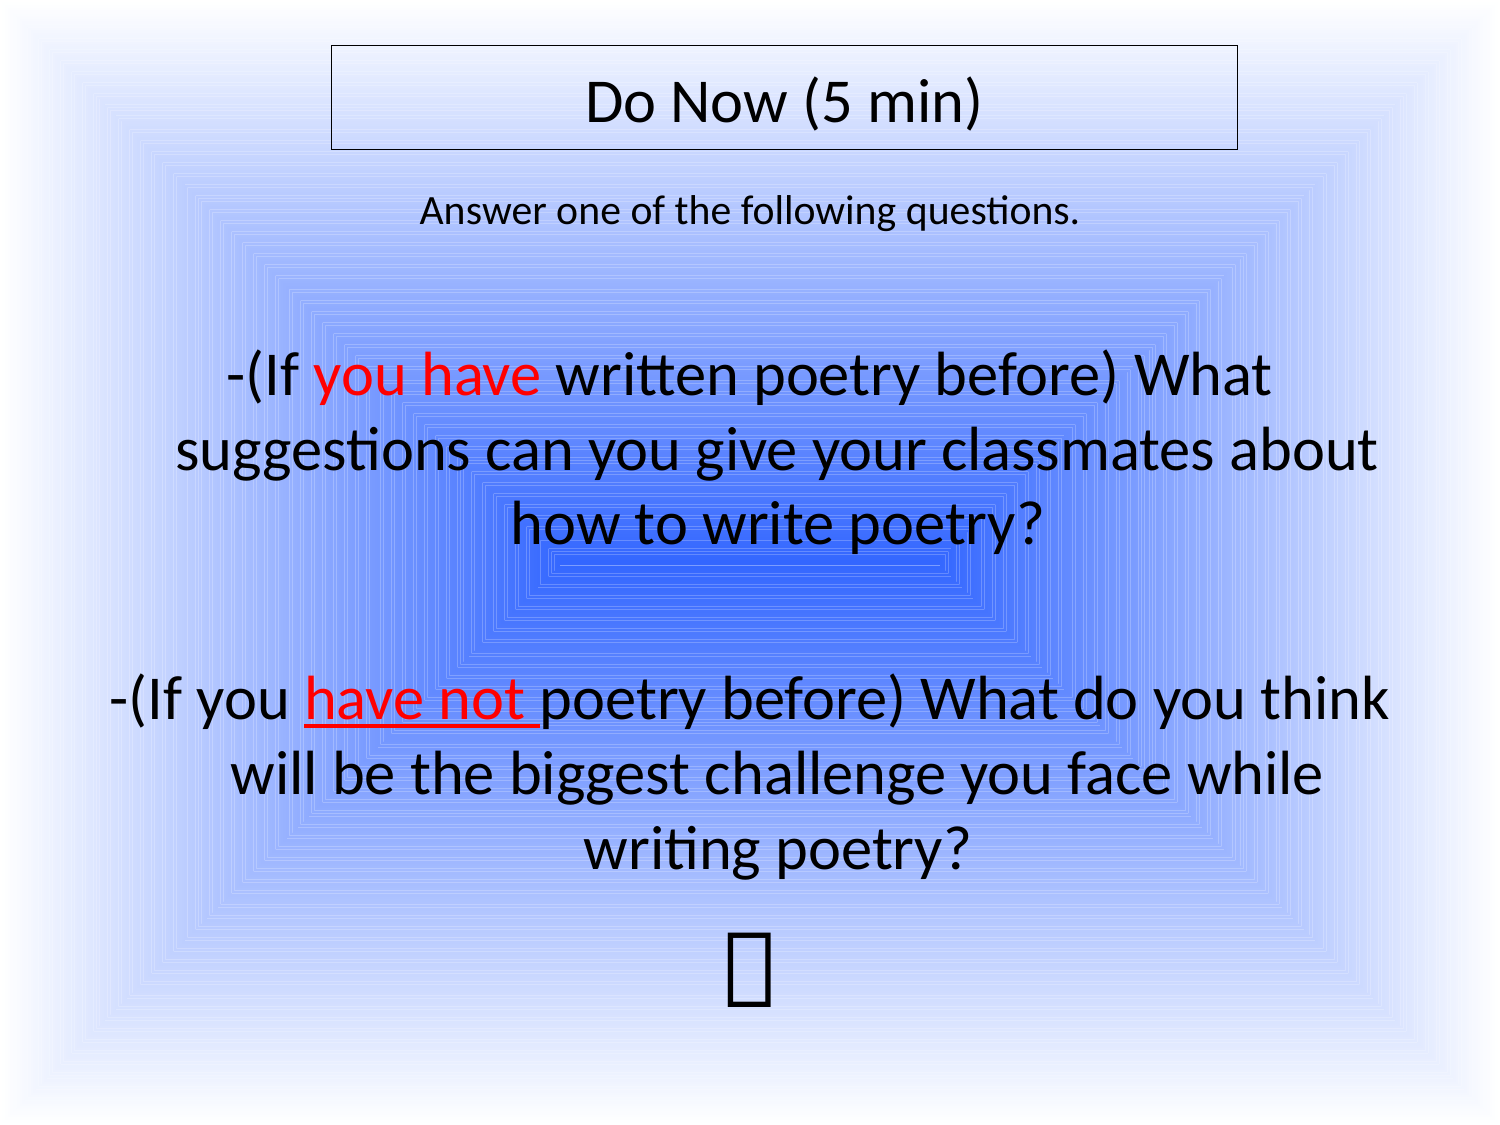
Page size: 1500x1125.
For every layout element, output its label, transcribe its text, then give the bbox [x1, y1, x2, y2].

list Answer one of the following questions. -(If you have written poetry before) What suggestions can you give your classmates about how to write poetry? -(If you have not poetry before) What do you think will be the biggest challenge you face while writing poetry?  [93, 174, 1407, 938]
text_box Do Now (5 min) [331, 45, 1238, 150]
